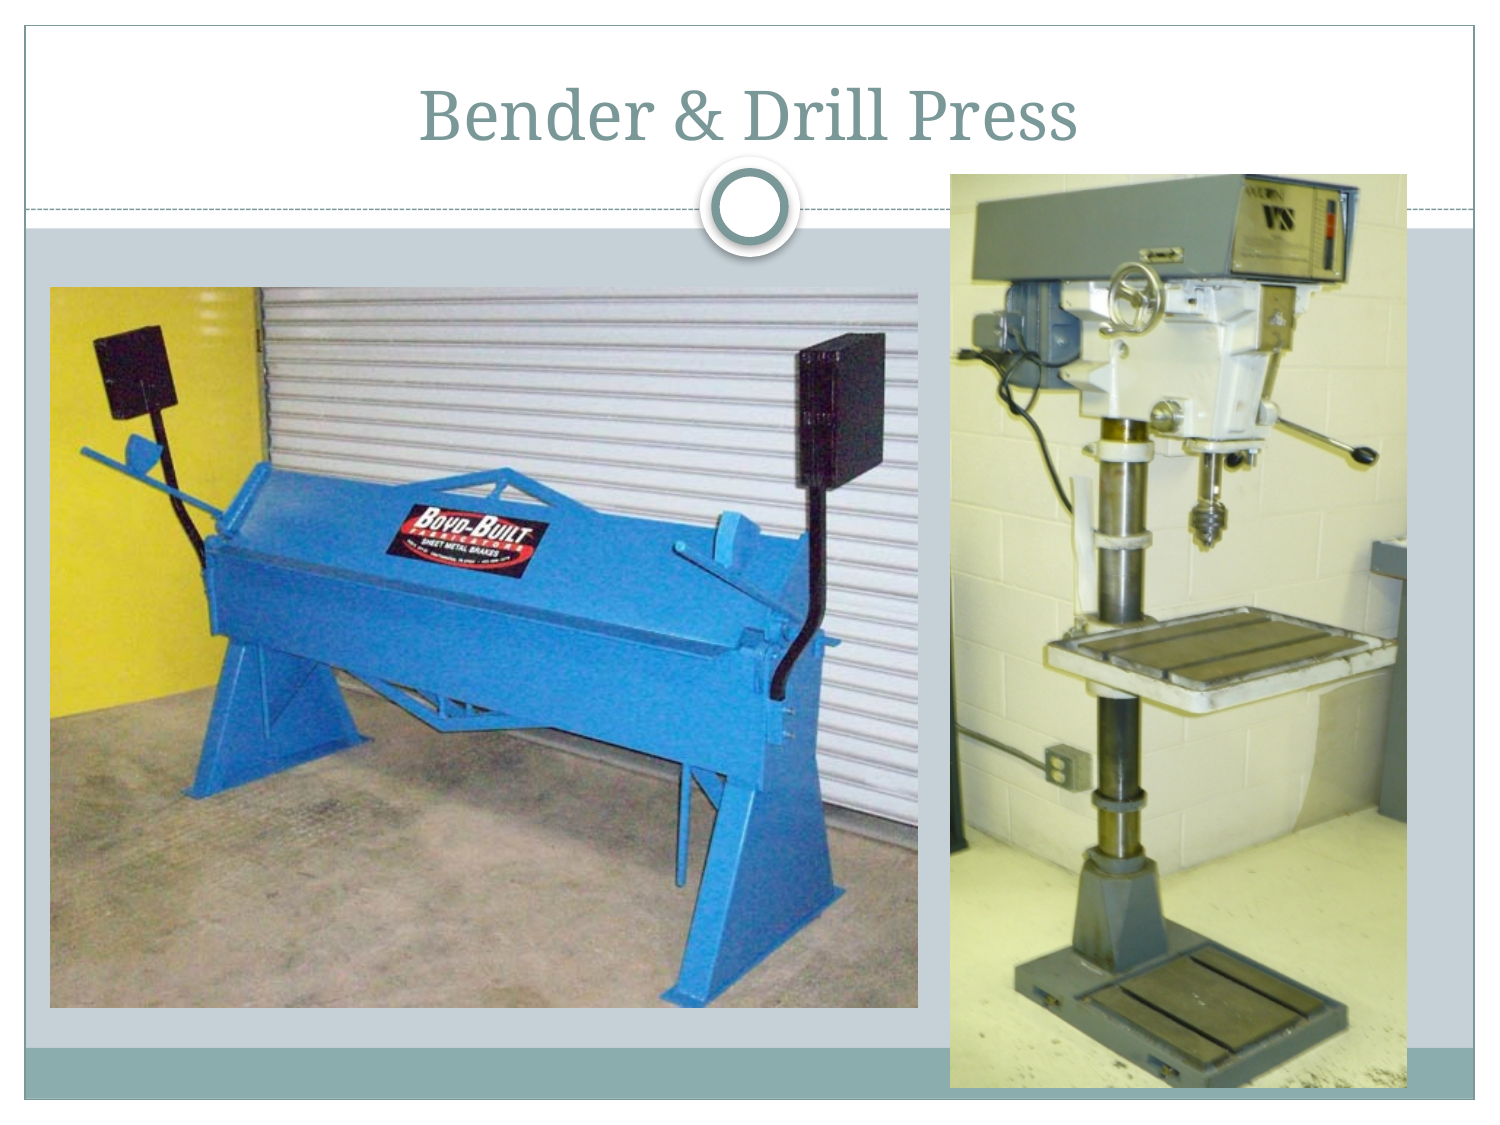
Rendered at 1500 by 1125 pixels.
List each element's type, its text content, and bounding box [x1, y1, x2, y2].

picture [49, 287, 918, 1008]
picture [949, 174, 1407, 1088]
title Bender & Drill Press [49, 37, 1450, 162]
